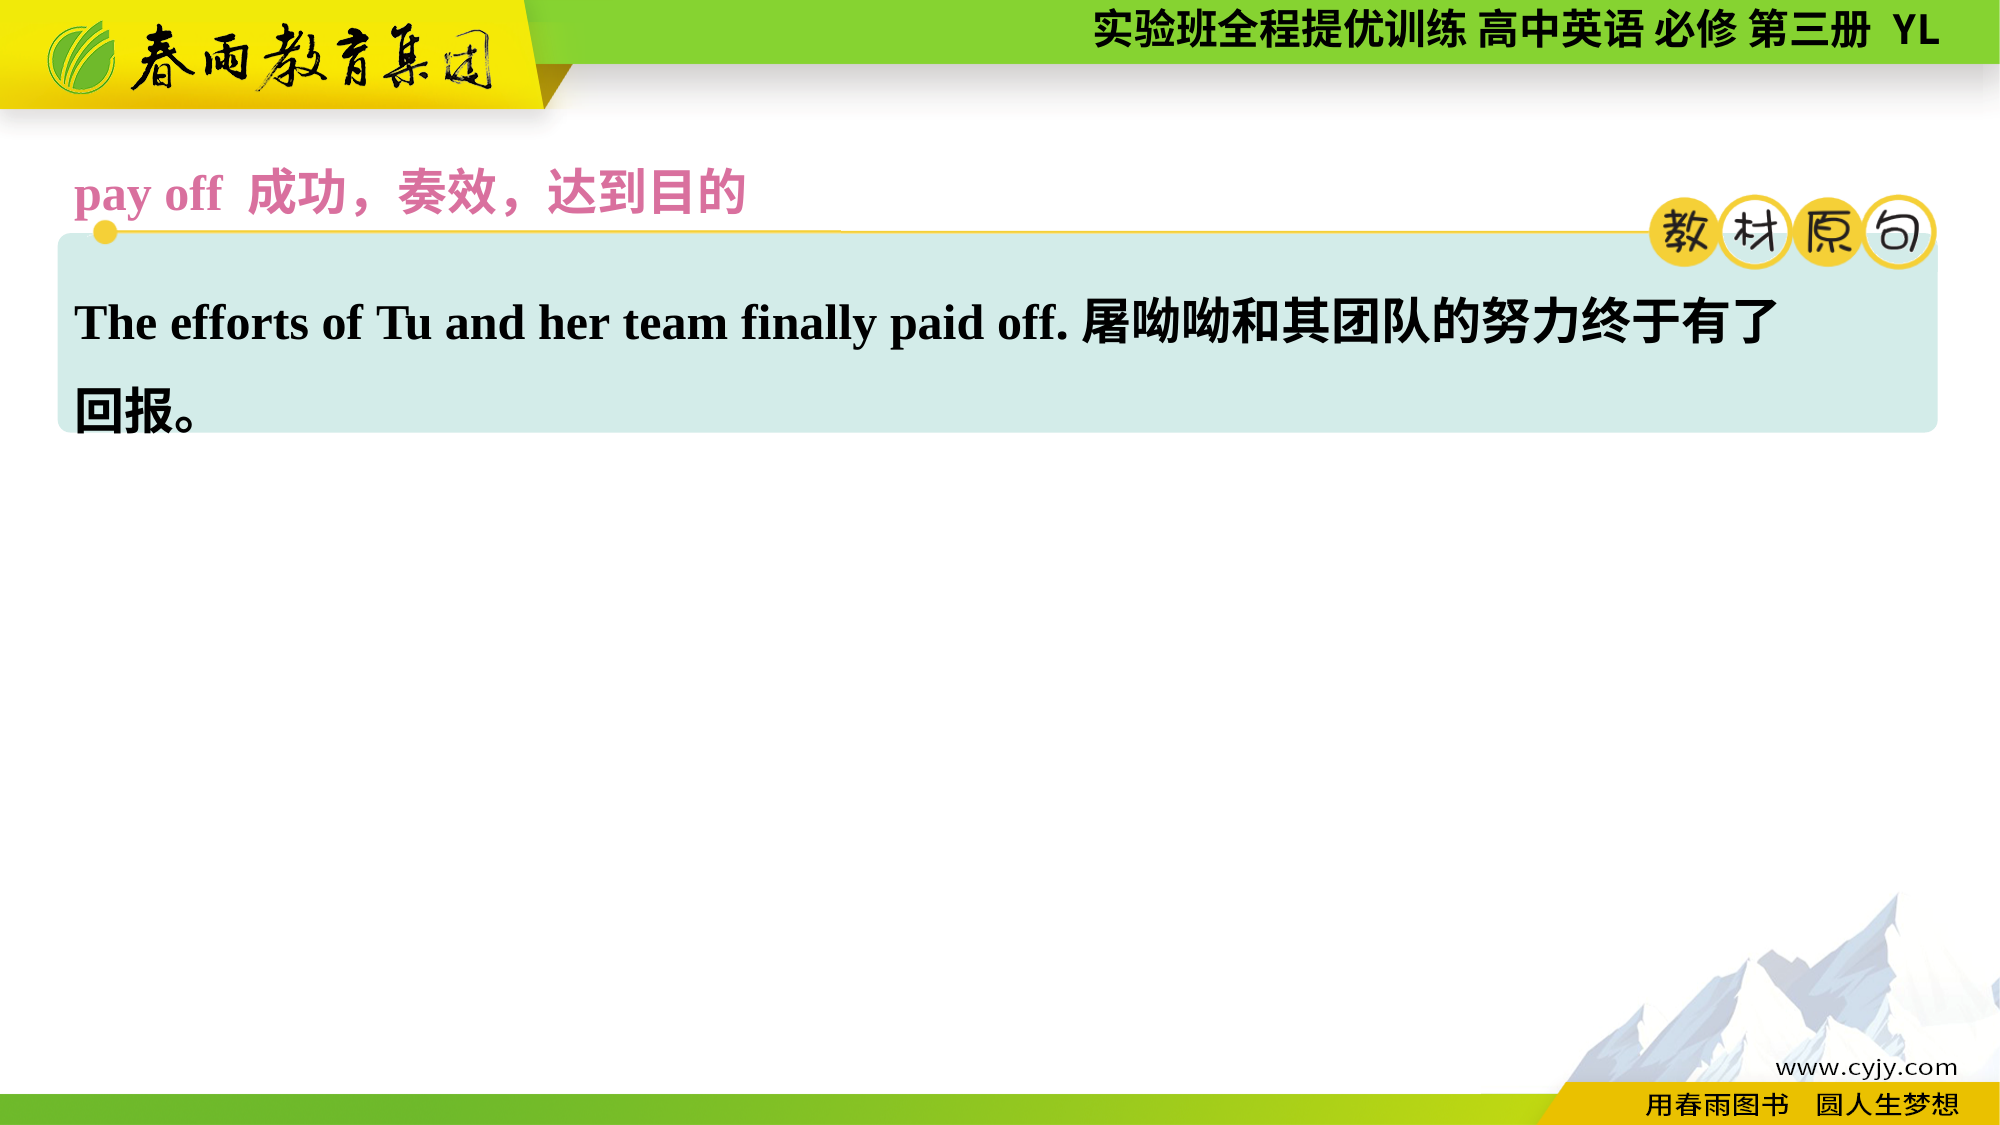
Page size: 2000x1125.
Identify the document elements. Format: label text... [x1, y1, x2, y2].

picture [0, 0, 2000, 1125]
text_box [87, 185, 1938, 272]
list pay off 成功，奏效，达到目的 The efforts of Tu and her team finally paid off.屠呦呦和其团队的努力终于有了 回报。 [59, 122, 1944, 450]
